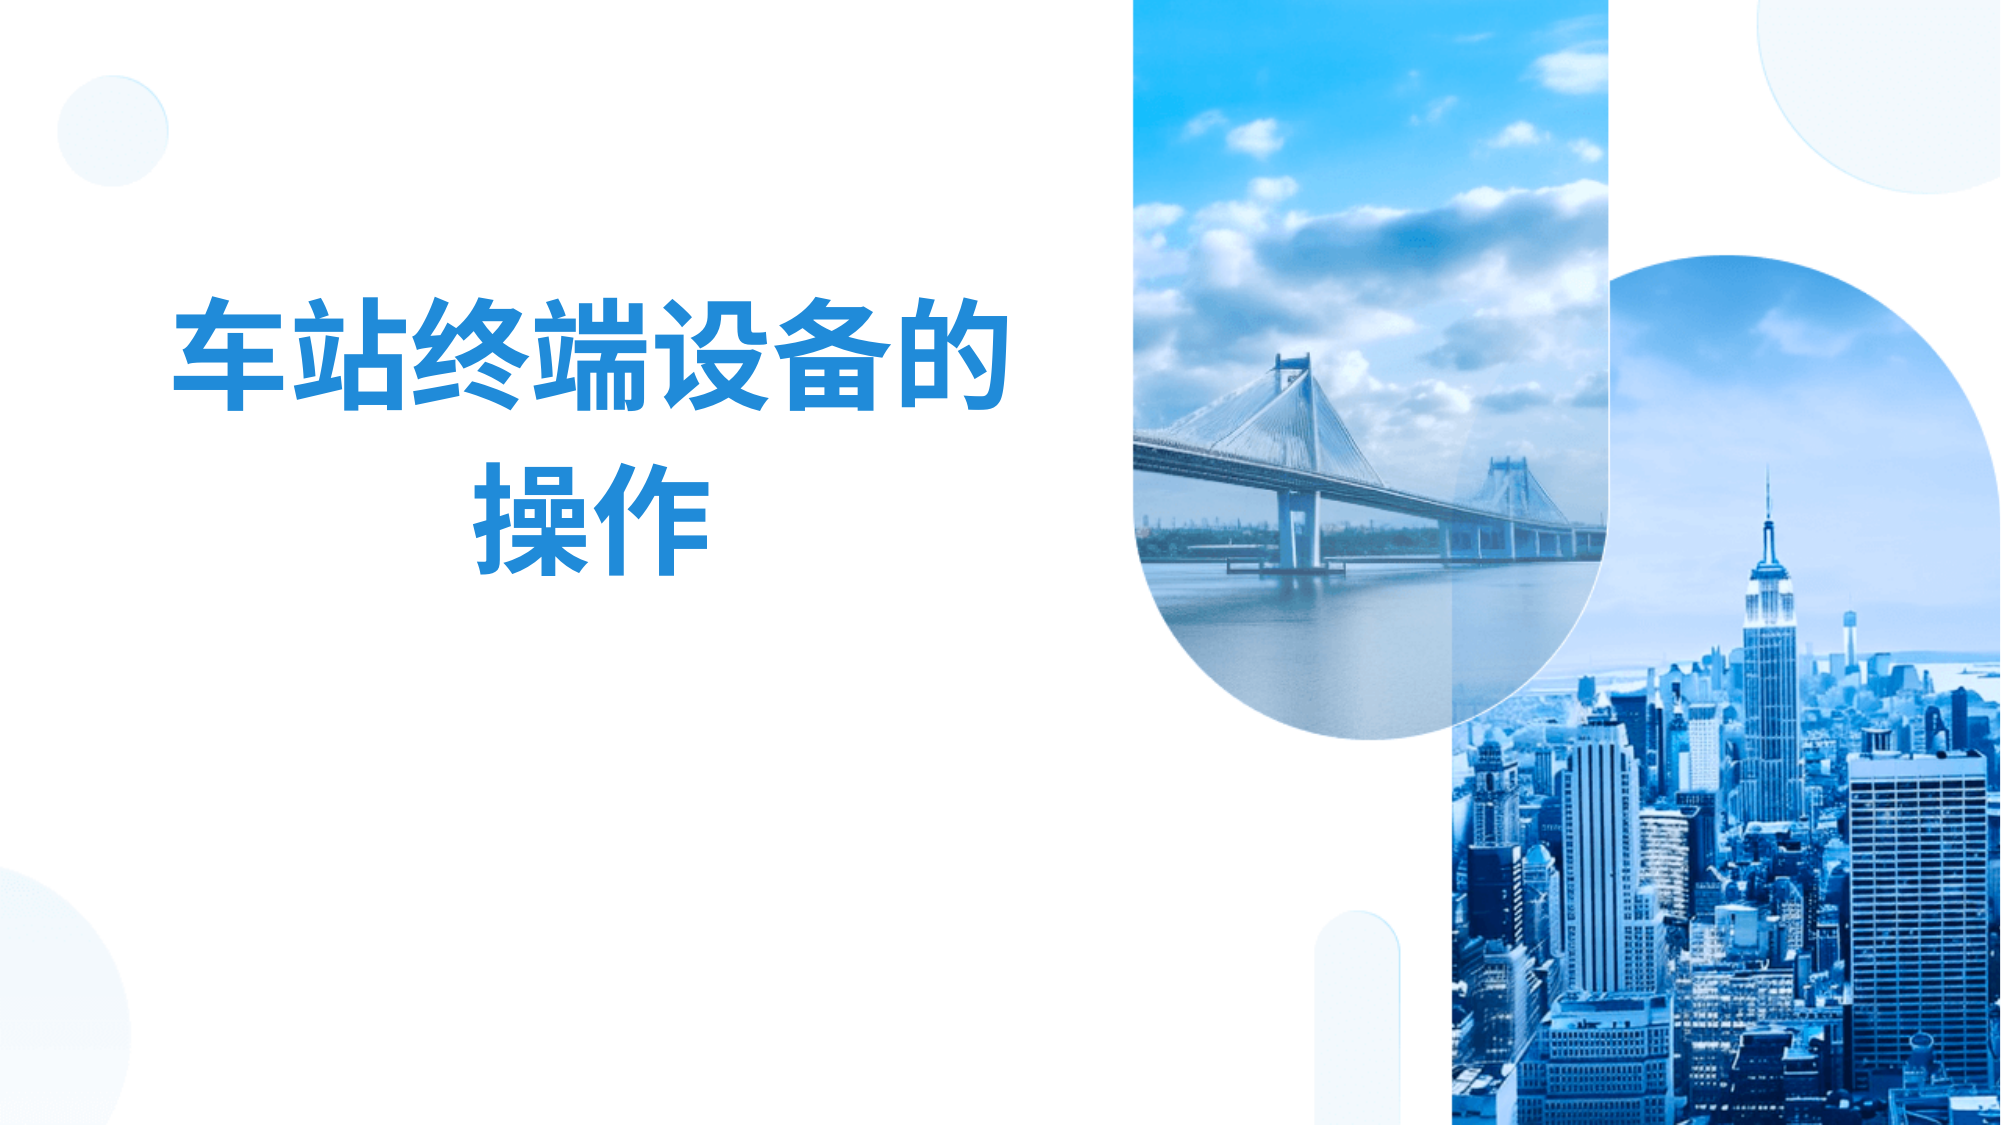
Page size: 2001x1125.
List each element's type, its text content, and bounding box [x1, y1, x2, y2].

picture [0, 0, 2001, 1125]
text_box 车站终端设备的 操作 [103, 250, 1079, 688]
